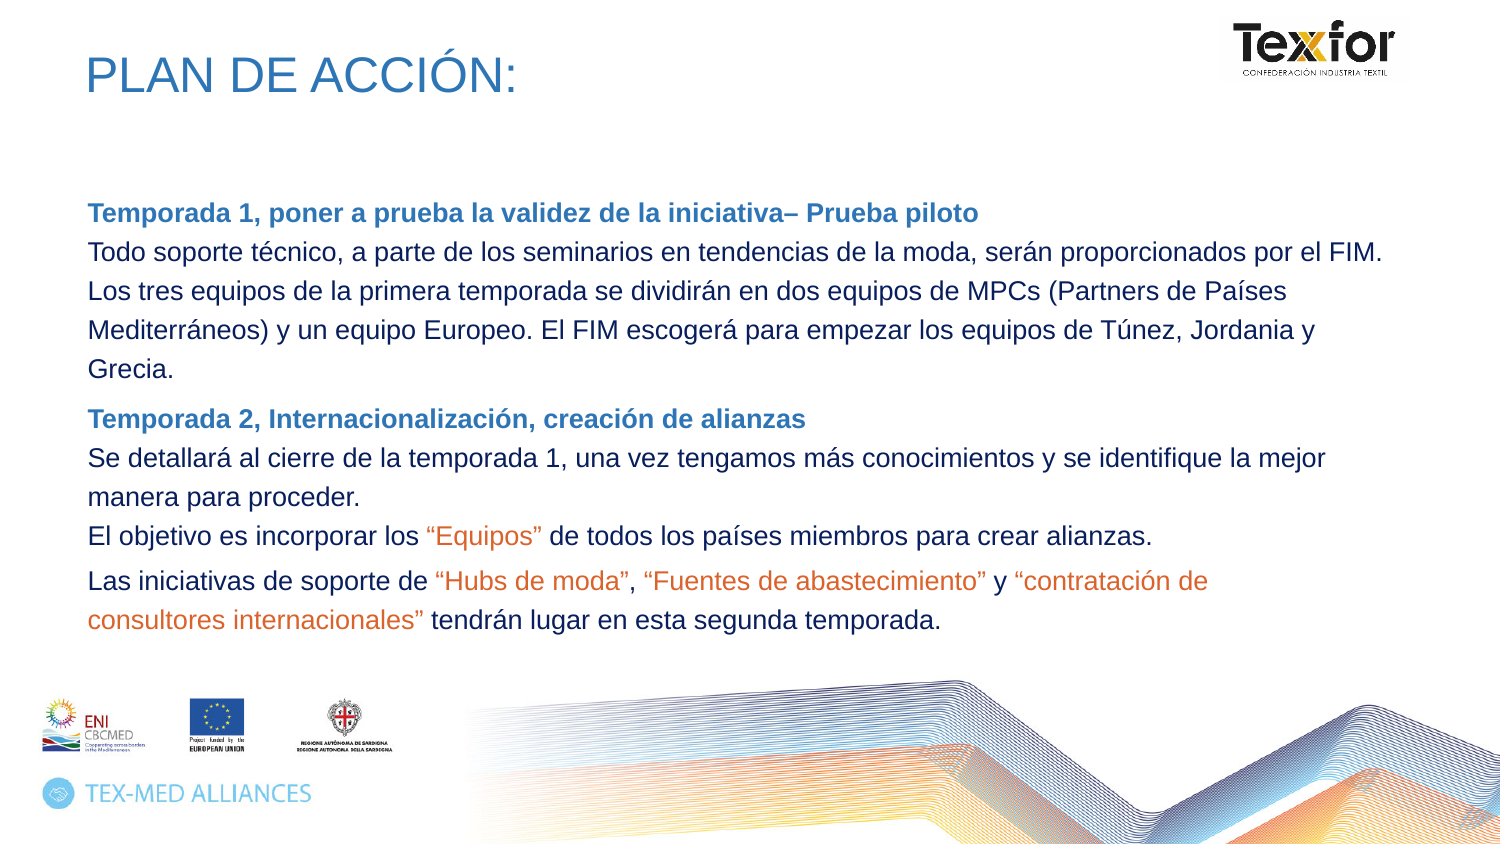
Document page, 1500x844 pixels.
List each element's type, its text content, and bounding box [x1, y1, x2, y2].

text_box Temporada 2, Internacionalización, creación de alianzas Se detallará al cierre de la temporada 1, una vez tengamos más conocimientos y se identifique la mejor manera para proceder. El objetivo es incorporar los “Equipos” de todos los países miembros para crear alianzas. Las iniciativas de soporte de “Hubs de moda”, “Fuentes de abastecimiento” y “contratación de consultores internacionales” tendrán lugar en esta segunda temporada. [79, 387, 1360, 642]
text_box Temporada 1, poner a prueba la validez de la iniciativa– Prueba piloto Todo soporte técnico, a parte de los seminarios en tendencias de la moda, serán proporcionados por el FIM. Los tres equipos de la primera temporada se dividirán en dos equipos de MPCs (Partners de Países Mediterráneos) y un equipo Europeo. El FIM escogerá para empezar los equipos de Túnez, Jordania y Grecia. [79, 181, 1390, 392]
picture [0, 0, 1500, 844]
text_box PLAN DE ACCIÓN: [79, 36, 1475, 108]
